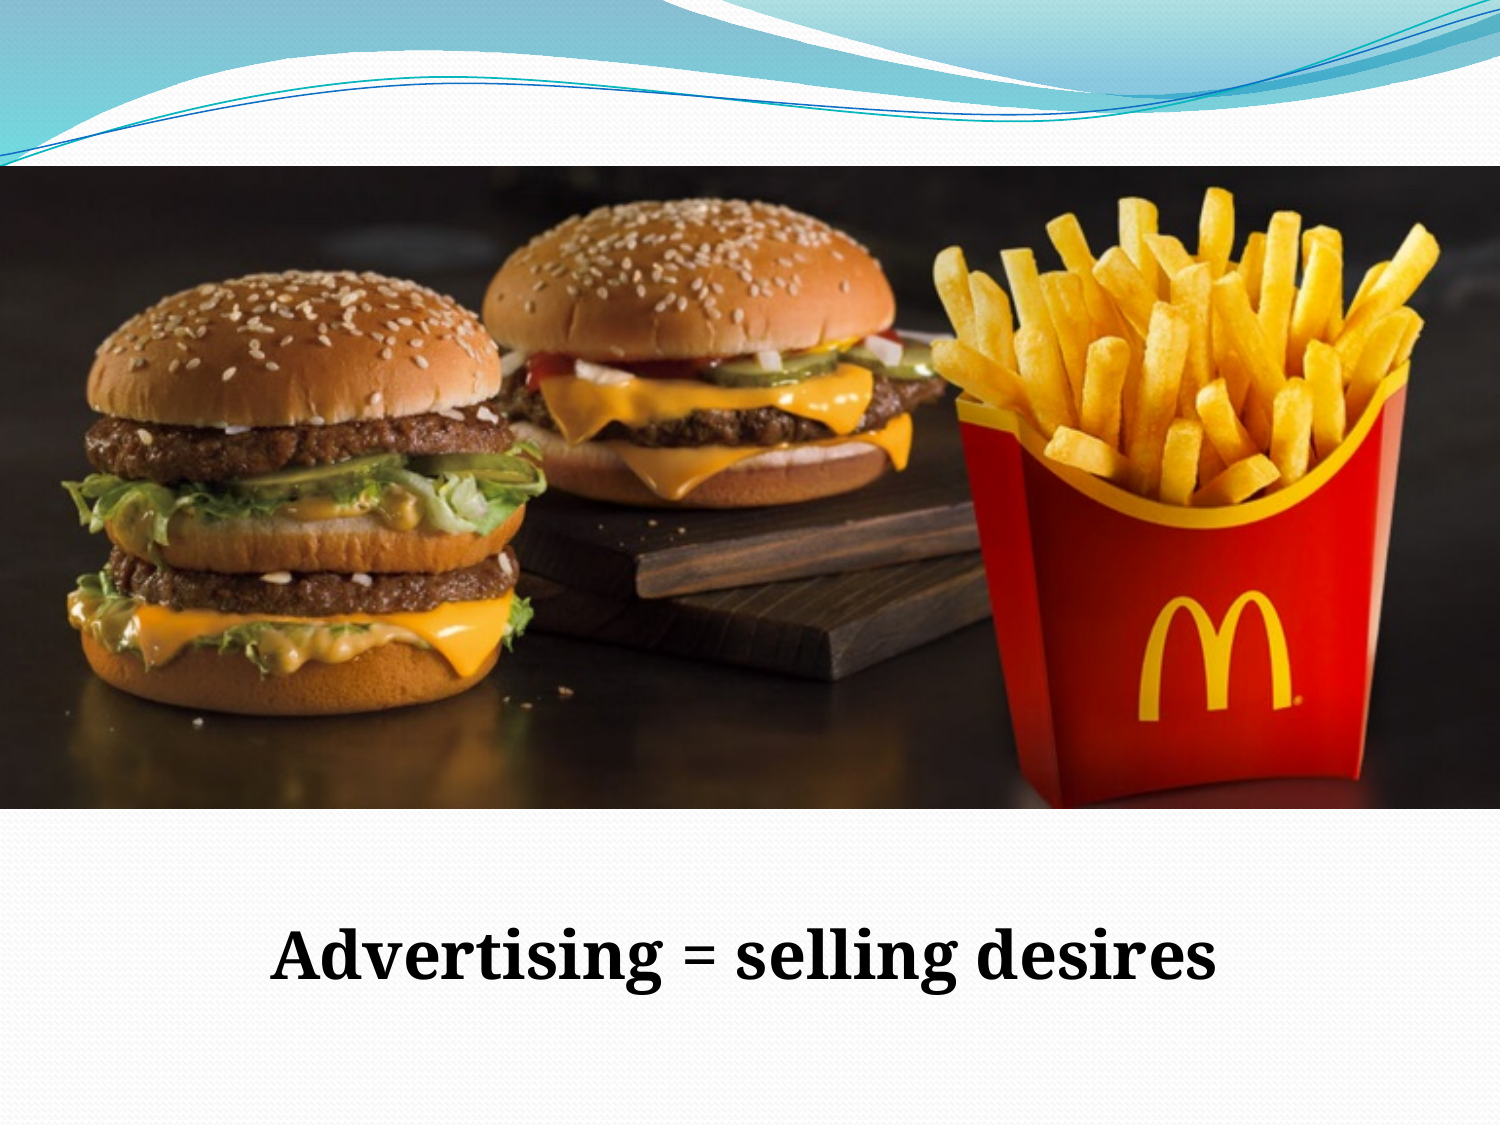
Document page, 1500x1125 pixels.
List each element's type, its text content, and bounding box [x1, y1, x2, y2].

list Advertising = selling desires [64, 904, 1426, 1038]
picture [0, 166, 1500, 810]
